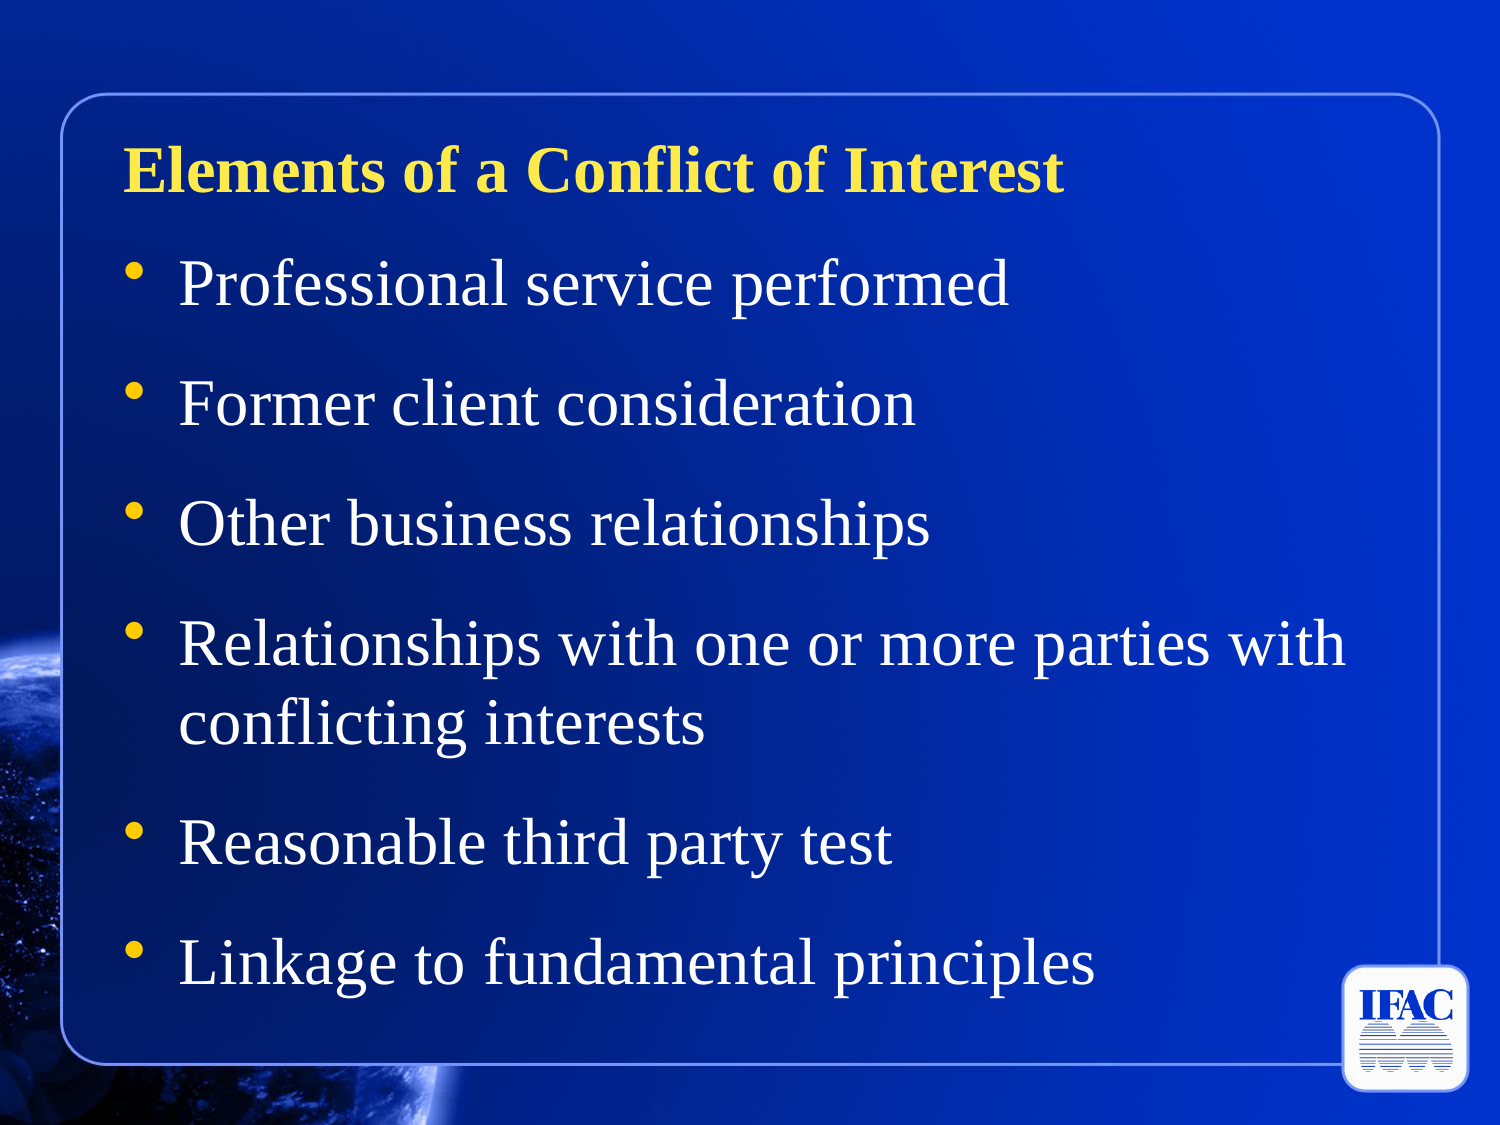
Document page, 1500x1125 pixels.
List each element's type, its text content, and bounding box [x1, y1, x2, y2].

list Professional service performed Former client consideration Other business relationships Relationships with one or more parties with conflicting interests Reasonable third party test Linkage to fundamental principles [107, 230, 1411, 1048]
list Elements of a Conflict of Interest [107, 118, 1411, 215]
picture [0, 0, 1500, 1125]
